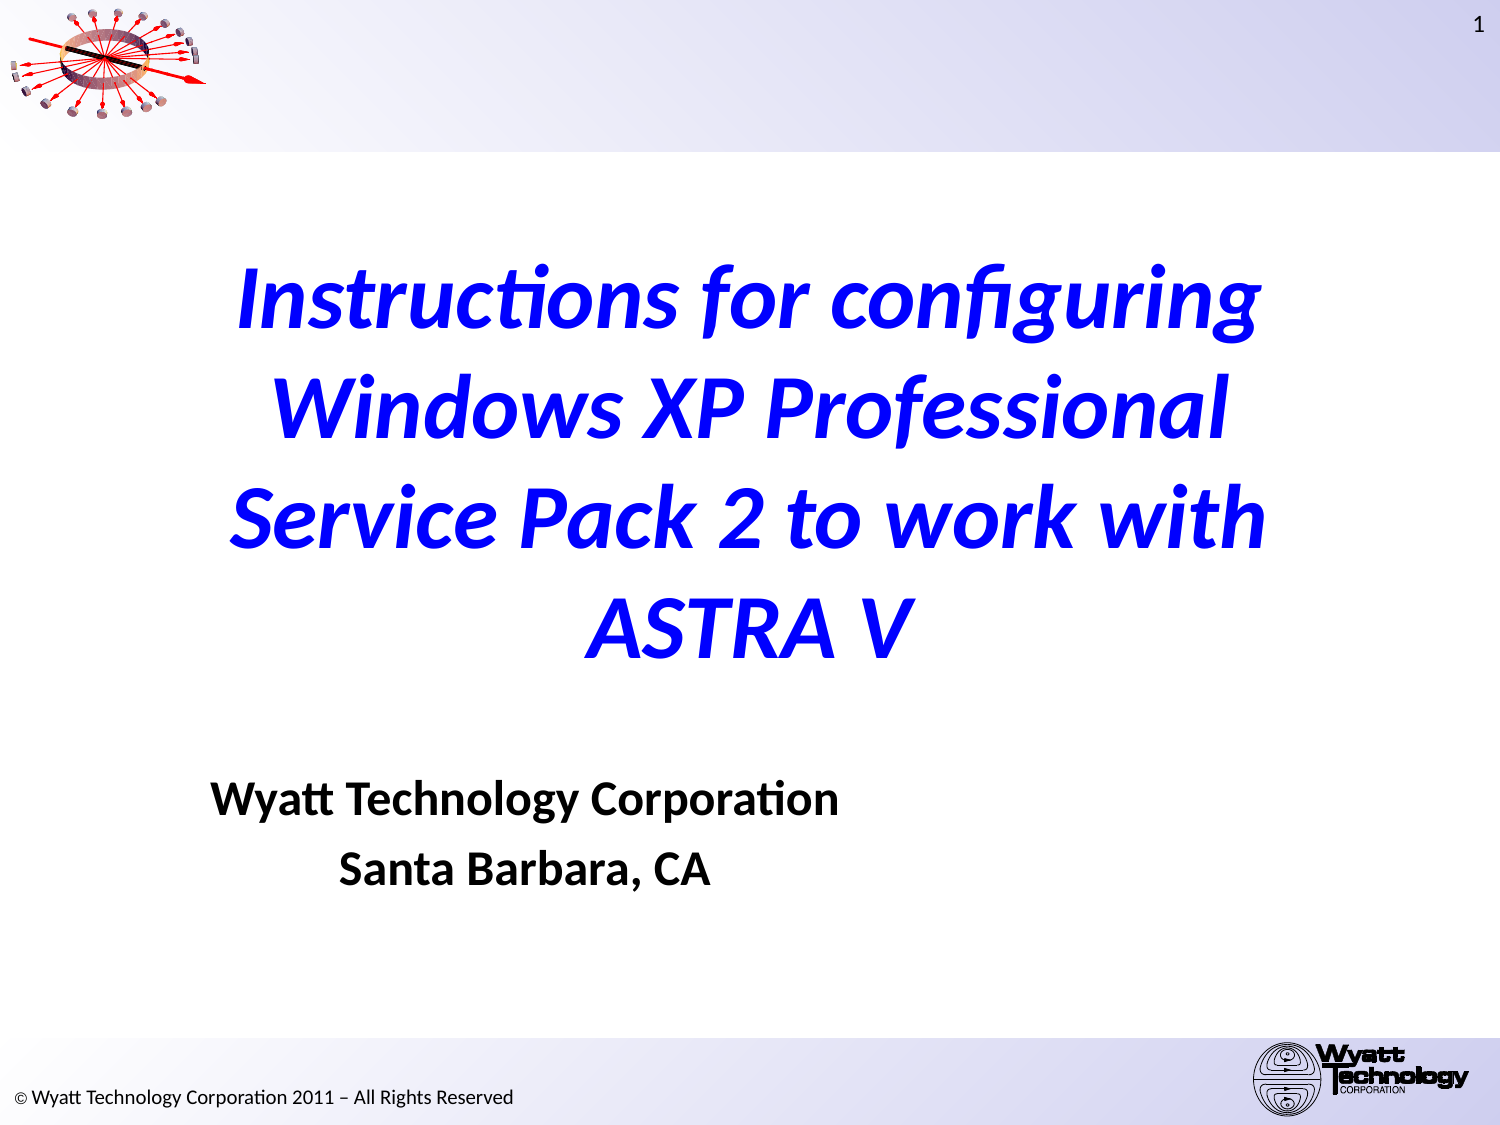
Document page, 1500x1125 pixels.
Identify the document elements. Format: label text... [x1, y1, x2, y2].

subtitle Wyatt Technology Corporation Santa Barbara, CA [0, 757, 1051, 959]
title Instructions for configuring Windows XP Professional Service Pack 2 to work with ASTRA V [146, 233, 1354, 681]
